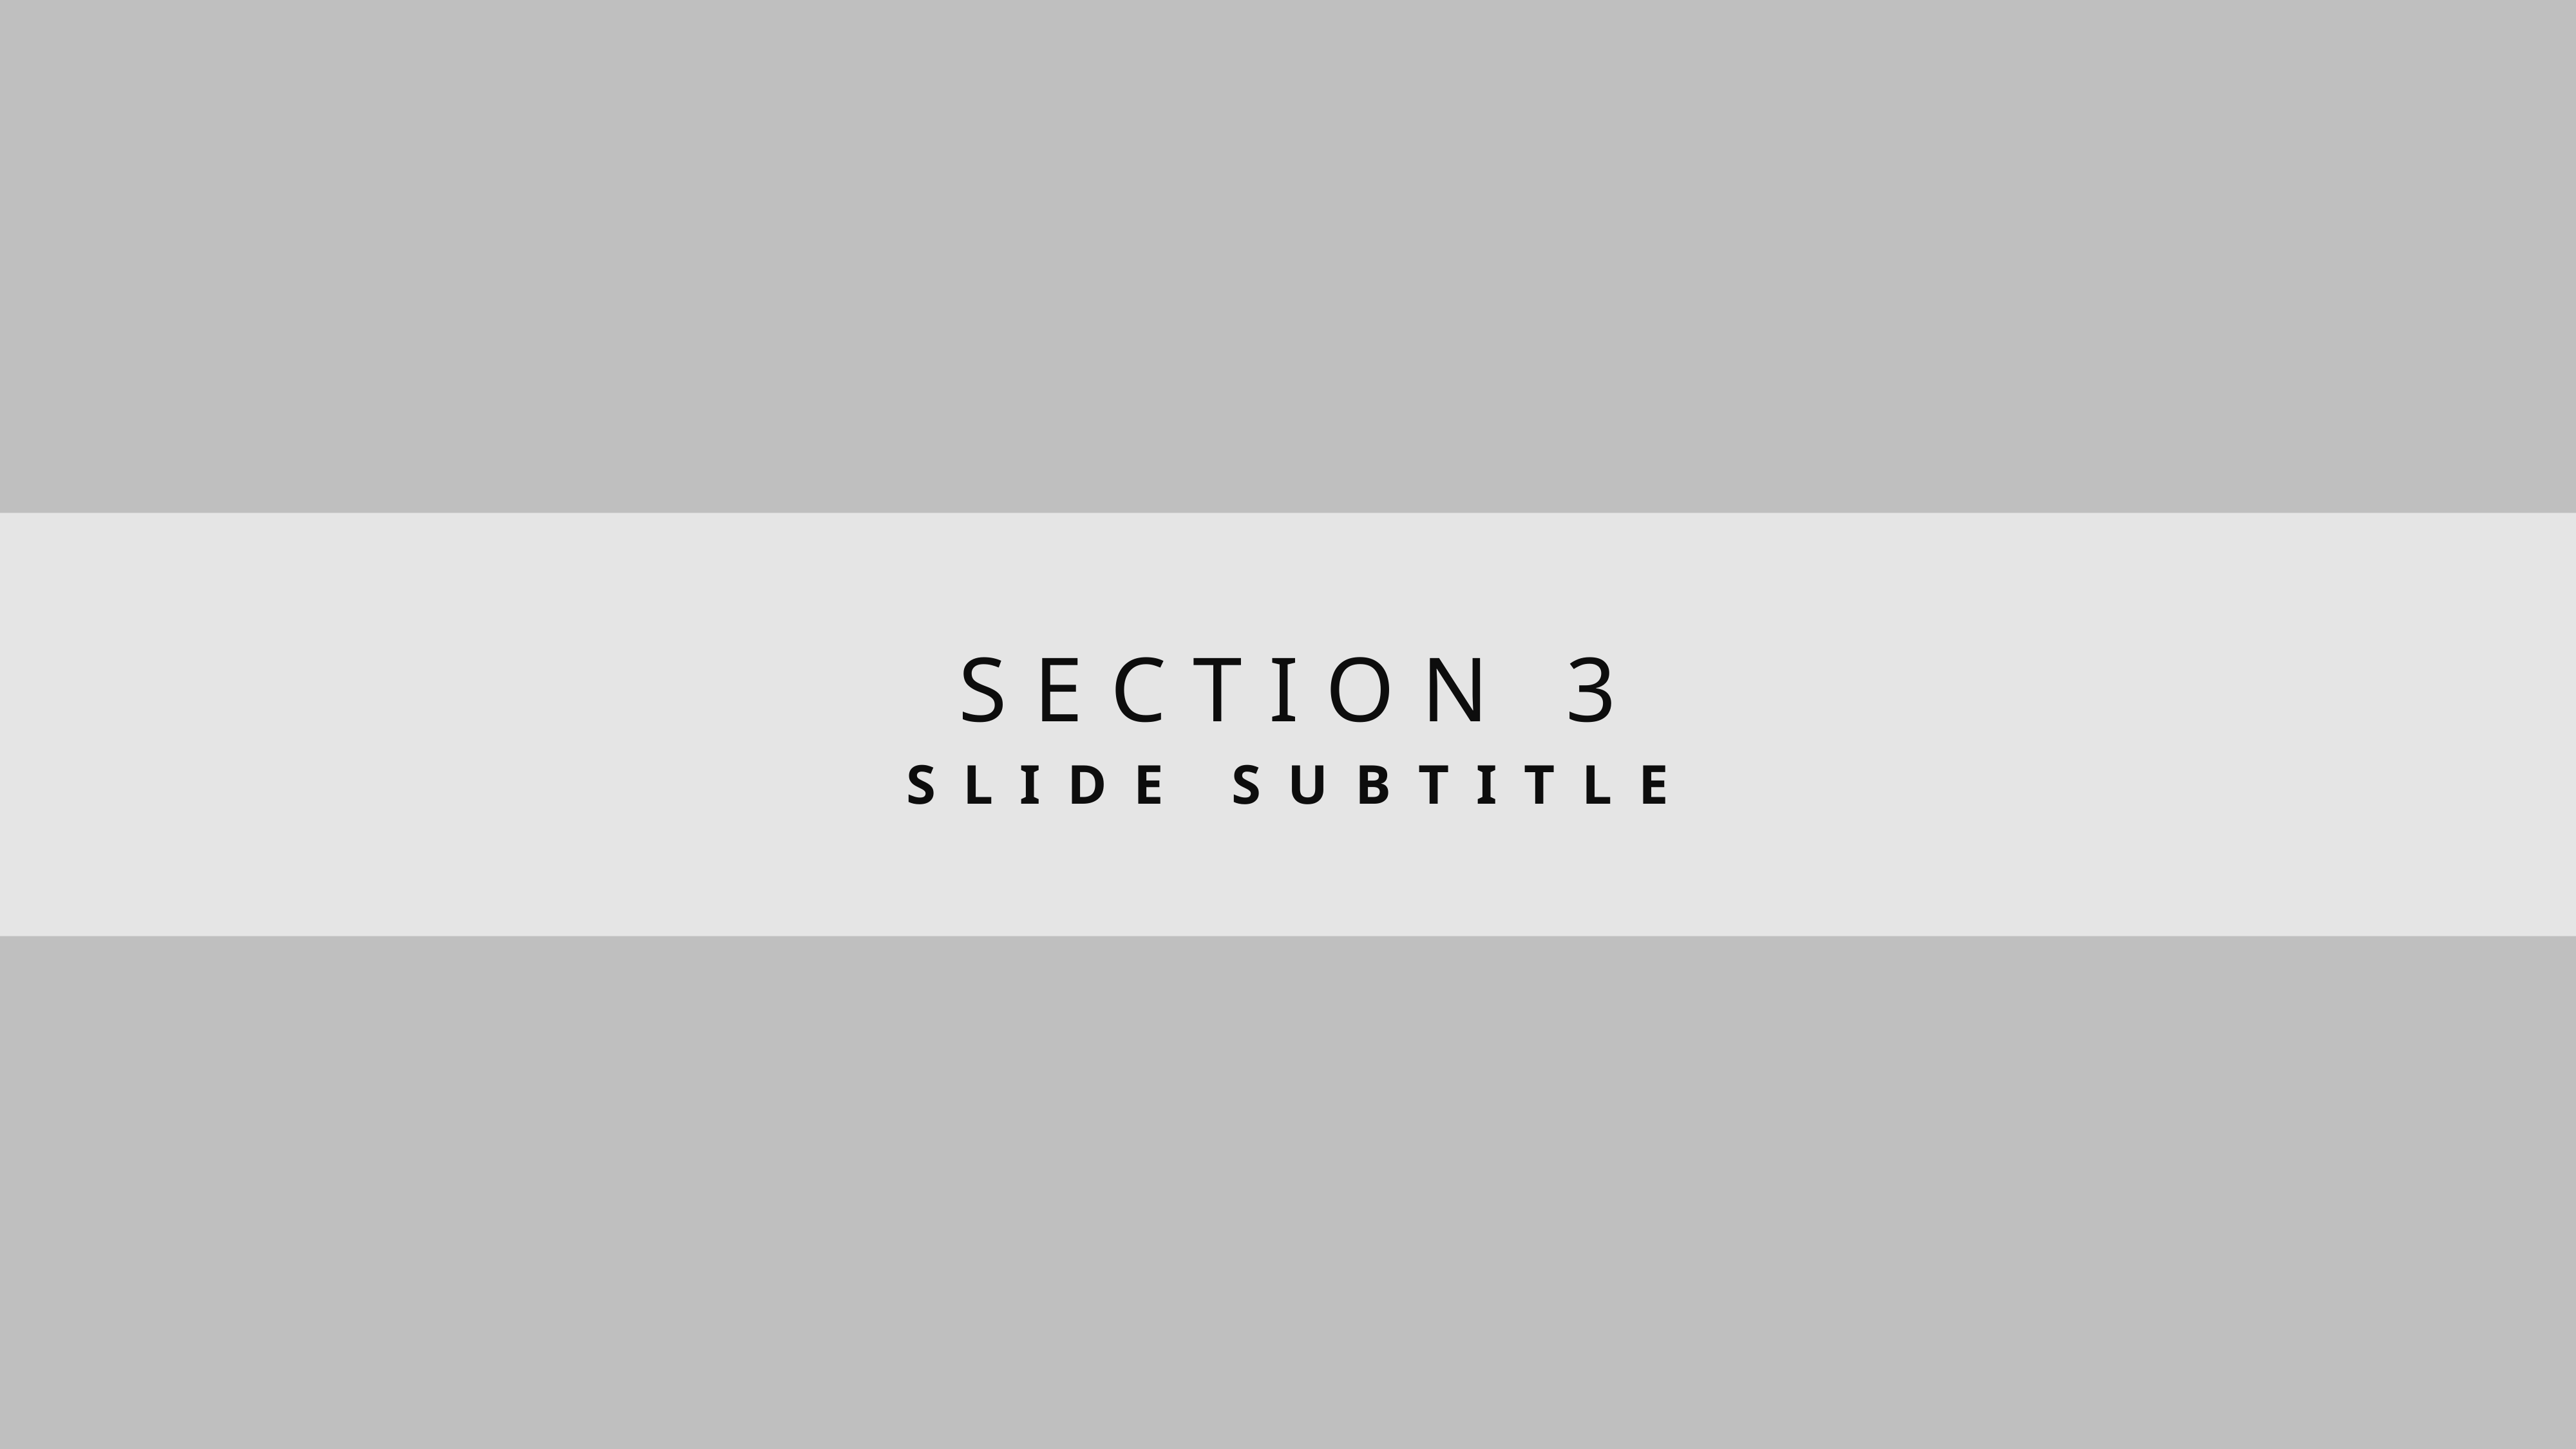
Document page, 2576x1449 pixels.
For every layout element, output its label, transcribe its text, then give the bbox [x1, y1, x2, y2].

text_box SECTION 3 [949, 629, 1627, 744]
text_box SLIDE SUBTITLE [896, 745, 1679, 820]
text_box [0, 512, 2576, 937]
